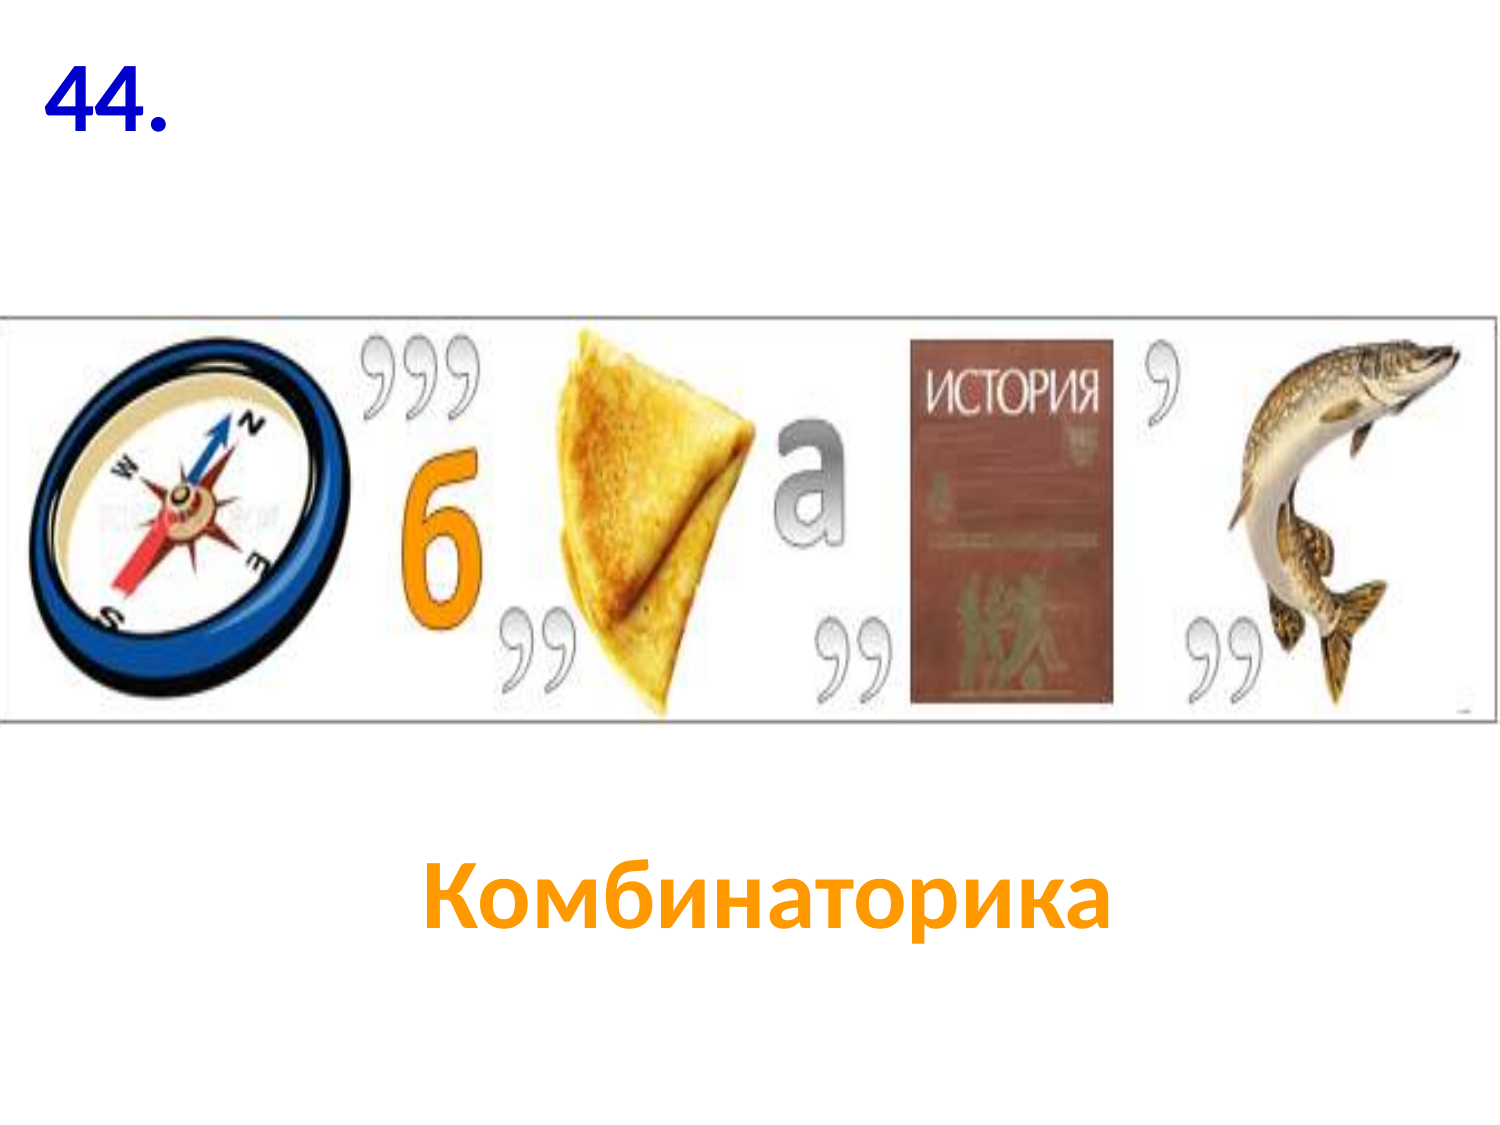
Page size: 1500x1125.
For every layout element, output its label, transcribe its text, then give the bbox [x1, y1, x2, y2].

text_box 44. [29, 24, 242, 160]
picture [0, 314, 1500, 729]
text_box Комбинаторика [360, 821, 1178, 1002]
